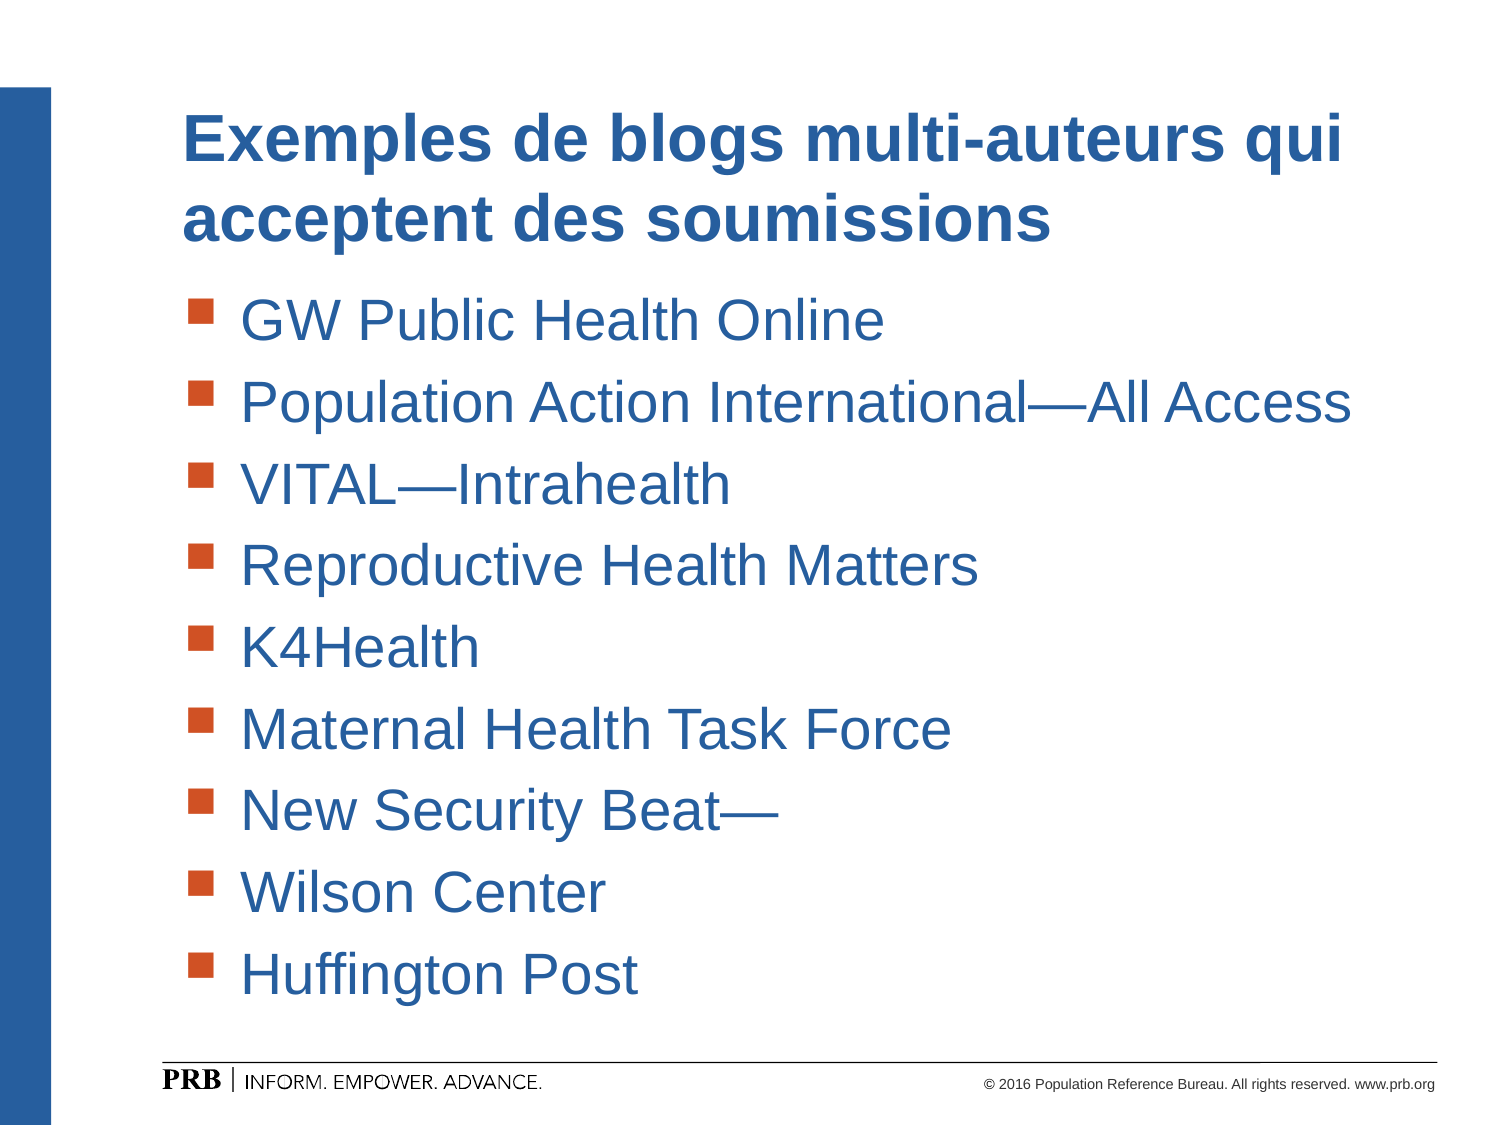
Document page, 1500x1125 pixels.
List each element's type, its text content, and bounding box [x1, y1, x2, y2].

list GW Public Health Online Population Action International—All Access VITAL—Intrahealth Reproductive Health Matters K4Health Maternal Health Task Force New Security Beat— Wilson Center Huffington Post [169, 274, 1438, 1038]
title Exemples de blogs multi-auteurs qui acceptent des soumissions [167, 87, 1438, 251]
